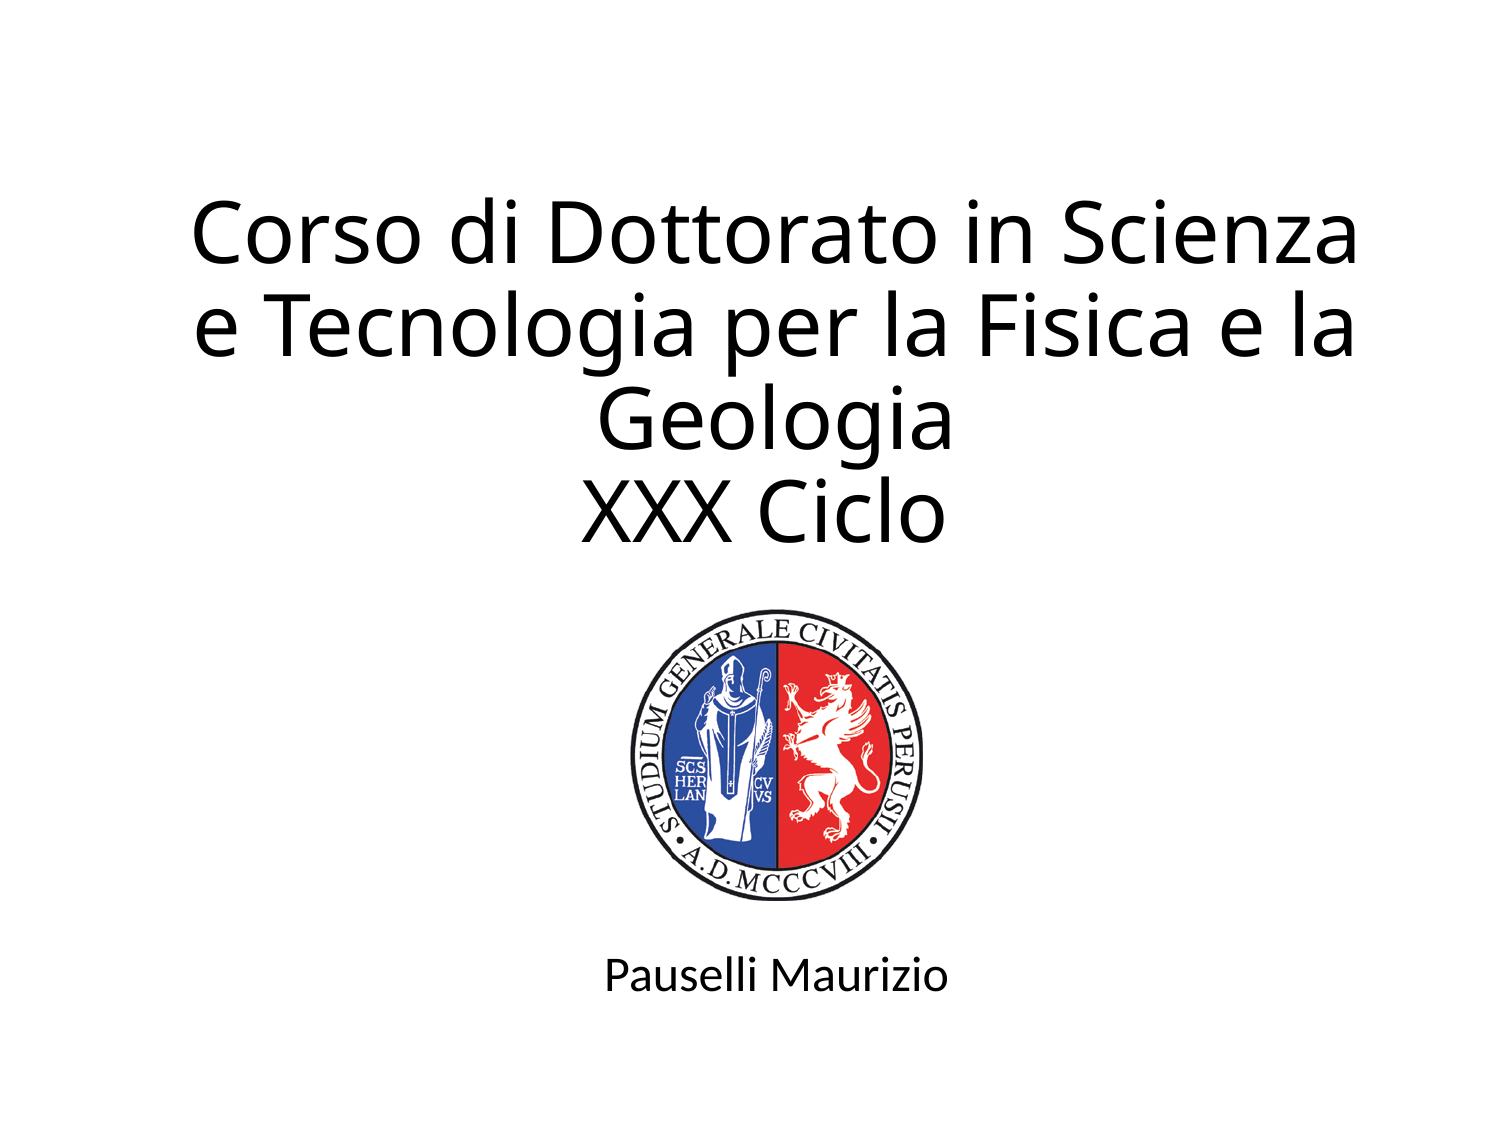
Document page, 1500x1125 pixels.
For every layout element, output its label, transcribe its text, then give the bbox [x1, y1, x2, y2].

subtitle Pauselli Maurizio [213, 860, 1339, 1125]
title Corso di Dottorato in Scienza e Tecnologia per la Fisica e la Geologia XXX Ciclo [138, 177, 1414, 570]
picture [630, 608, 923, 901]
